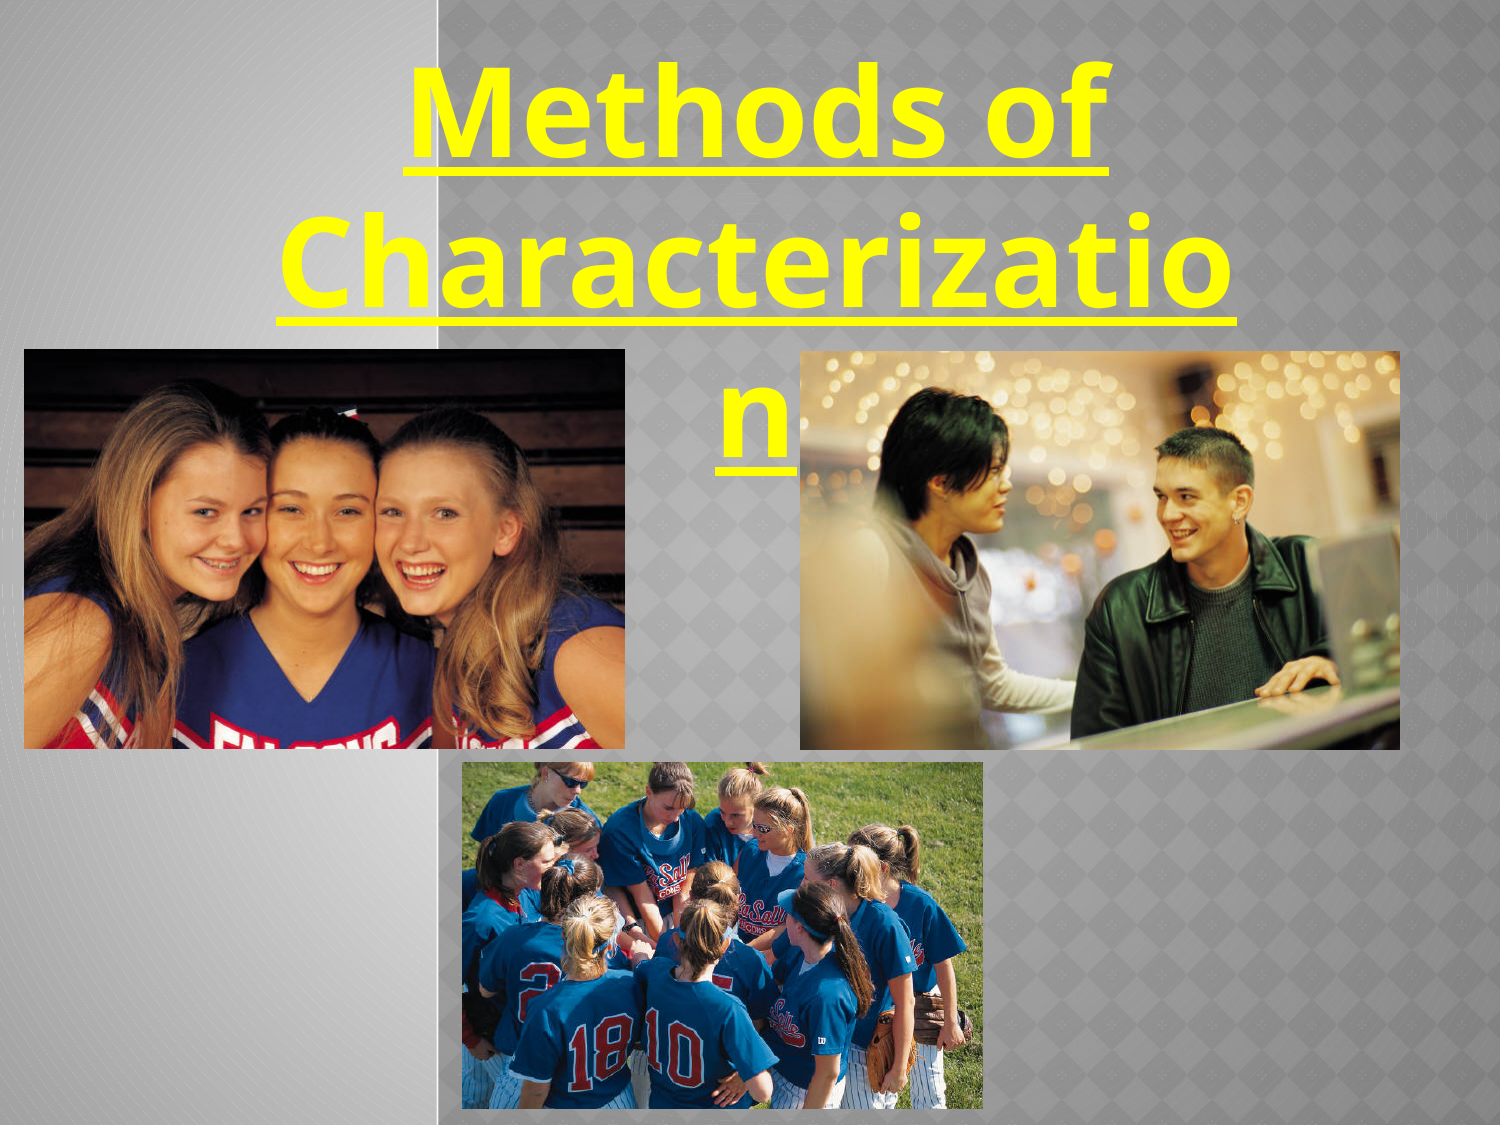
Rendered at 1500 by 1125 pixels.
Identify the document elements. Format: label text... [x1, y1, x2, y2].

picture [24, 349, 626, 750]
text_box Methods of Characterization [249, 24, 1263, 490]
picture [462, 762, 983, 1110]
picture [799, 351, 1401, 750]
